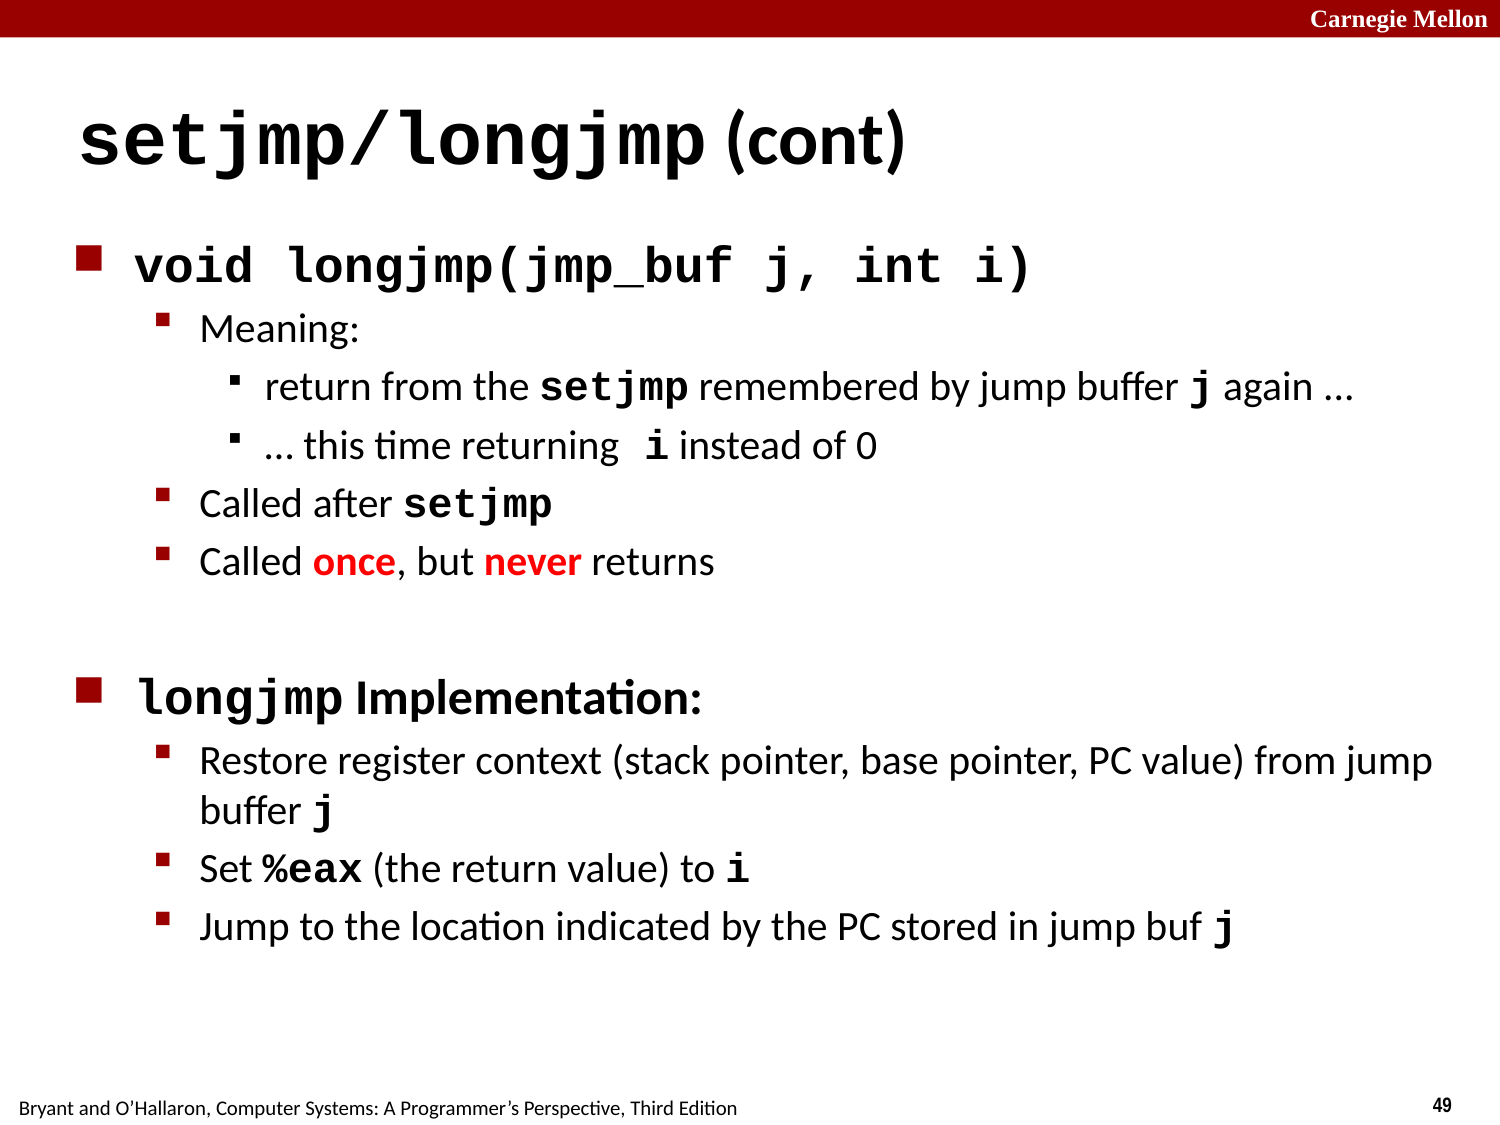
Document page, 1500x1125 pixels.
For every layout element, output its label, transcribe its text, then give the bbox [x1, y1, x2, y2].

list void longjmp(jmp_buf j, int i) Meaning: return from the setjmp remembered by jump buffer j again ... … this time returning i instead of 0 Called after setjmp Called once, but never returns longjmp Implementation: Restore register context (stack pointer, base pointer, PC value) from jump buffer j Set %eax (the return value) to i Jump to the location indicated by the PC stored in jump buf j [62, 224, 1463, 952]
title setjmp/longjmp (cont) [62, 87, 1153, 182]
